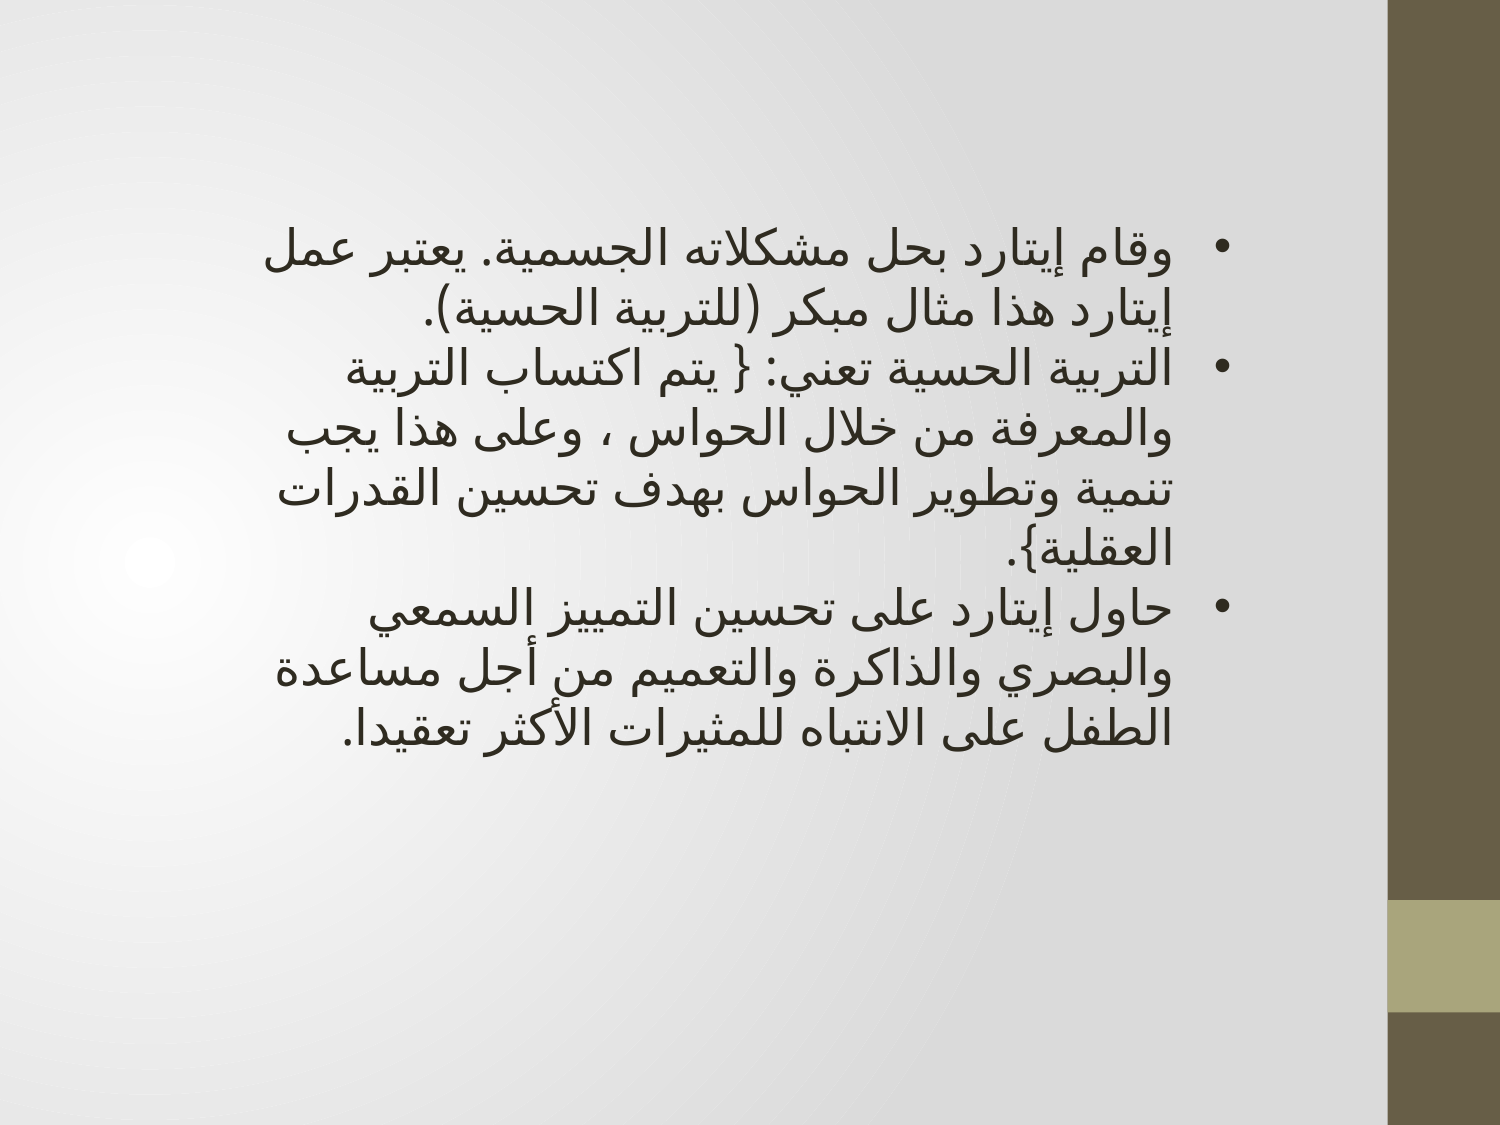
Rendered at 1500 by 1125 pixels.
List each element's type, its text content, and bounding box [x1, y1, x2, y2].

text_box وقام إيتارد بحل مشكلاته الجسمية. يعتبر عمل إيتارد هذا مثال مبكر (للتربية الحسية). التربية الحسية تعني: { يتم اكتساب التربية والمعرفة من خلال الحواس ، وعلى هذا يجب تنمية وتطوير الحواس بهدف تحسين القدرات العقلية}. حاول إيتارد على تحسين التمييز السمعي والبصري والذاكرة والتعميم من أجل مساعدة الطفل على الانتباه للمثيرات الأكثر تعقيدا. [206, 208, 1247, 808]
